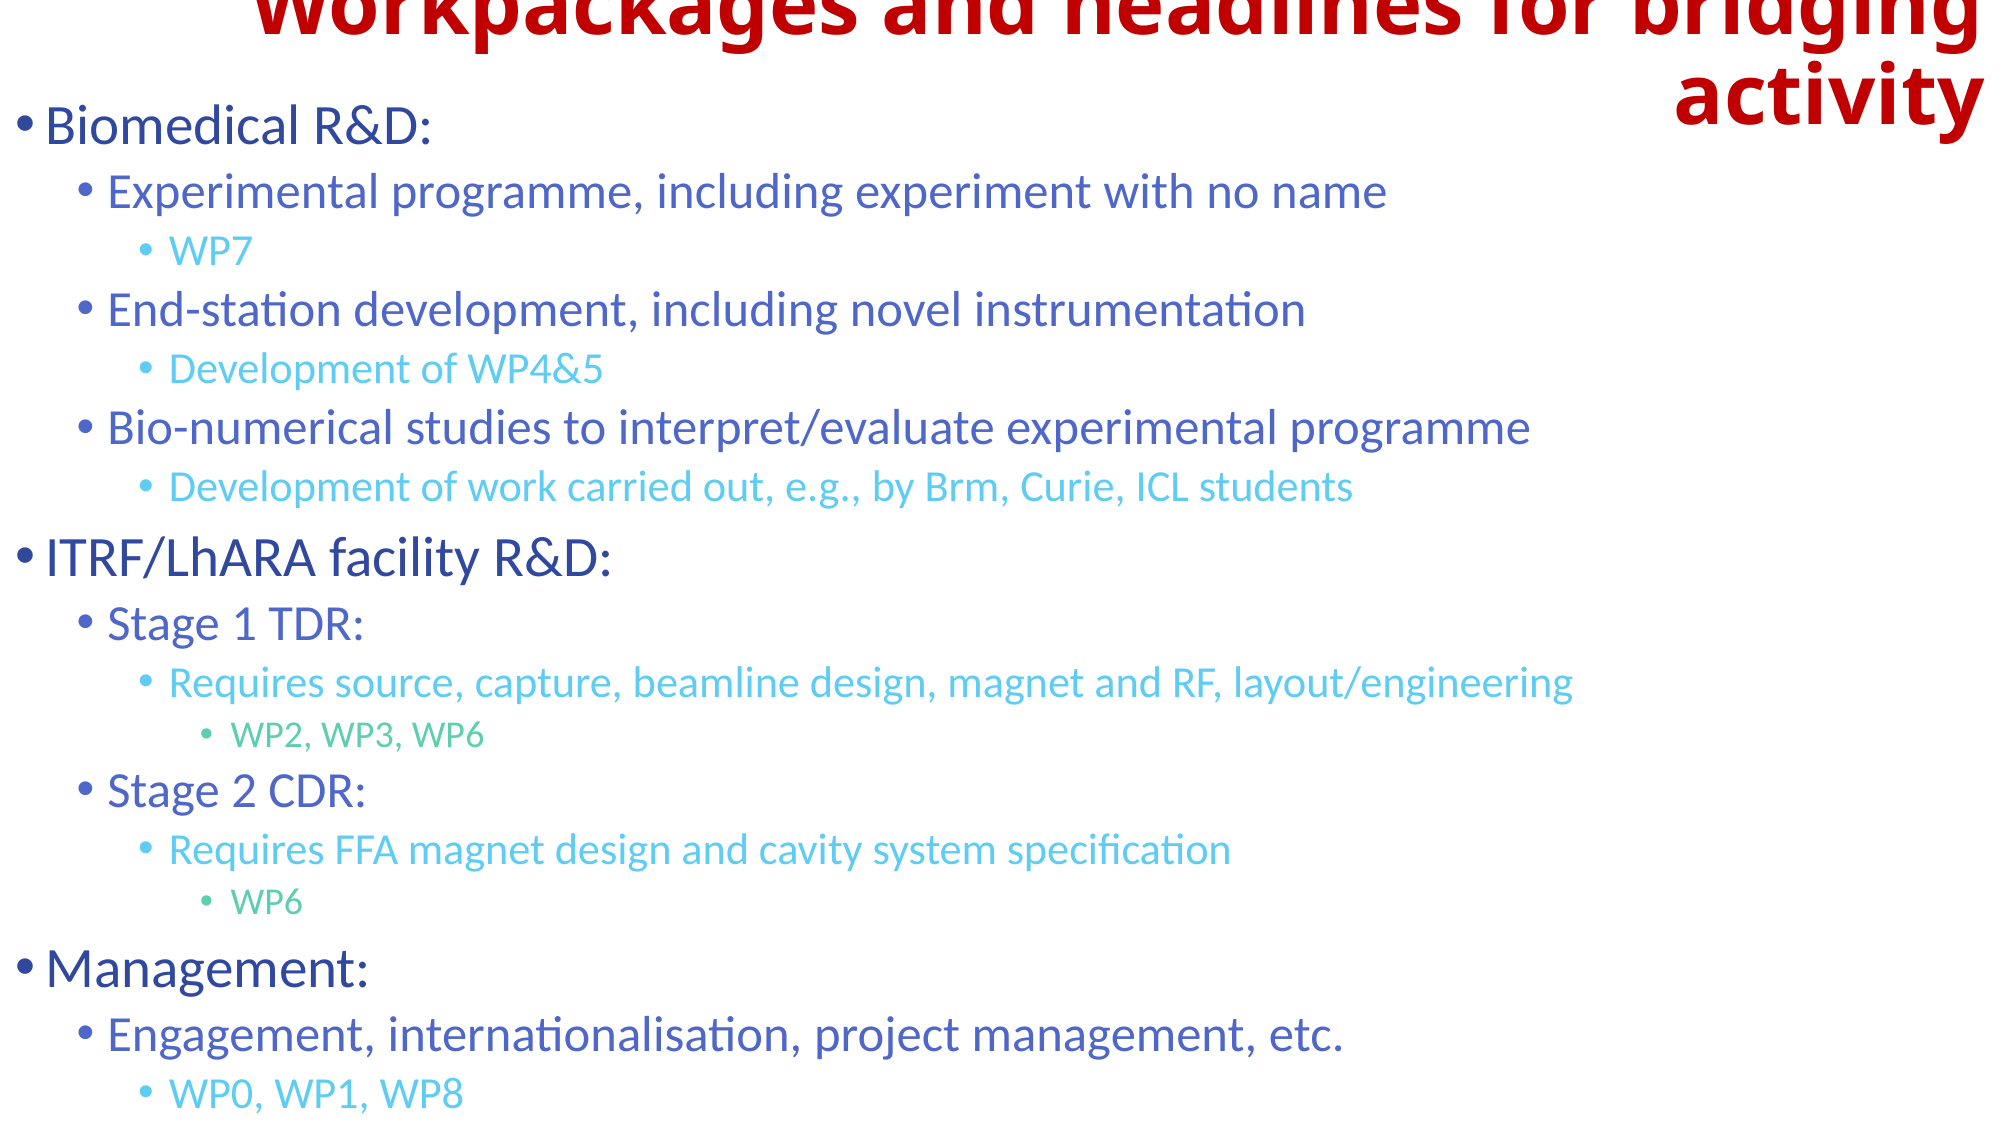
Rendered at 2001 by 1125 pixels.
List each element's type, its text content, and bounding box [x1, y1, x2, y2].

list Biomedical R&D: Experimental programme, including experiment with no name WP7 End-station development, including novel instrumentation Development of WP4&5 Bio-numerical studies to interpret/evaluate experimental programme Development of work carried out, e.g., by Brm, Curie, ICL students ITRF/LhARA facility R&D: Stage 1 TDR: Requires source, capture, beamline design, magnet and RF, layout/engineering WP2, WP3, WP6 Stage 2 CDR: Requires FFA magnet design and cavity system specification WP6 Management: Engagement, internationalisation, project management, etc. WP0, WP1, WP8 [0, 88, 2000, 1125]
title Workpackages and headlines for bridging activity [0, 0, 2000, 88]
